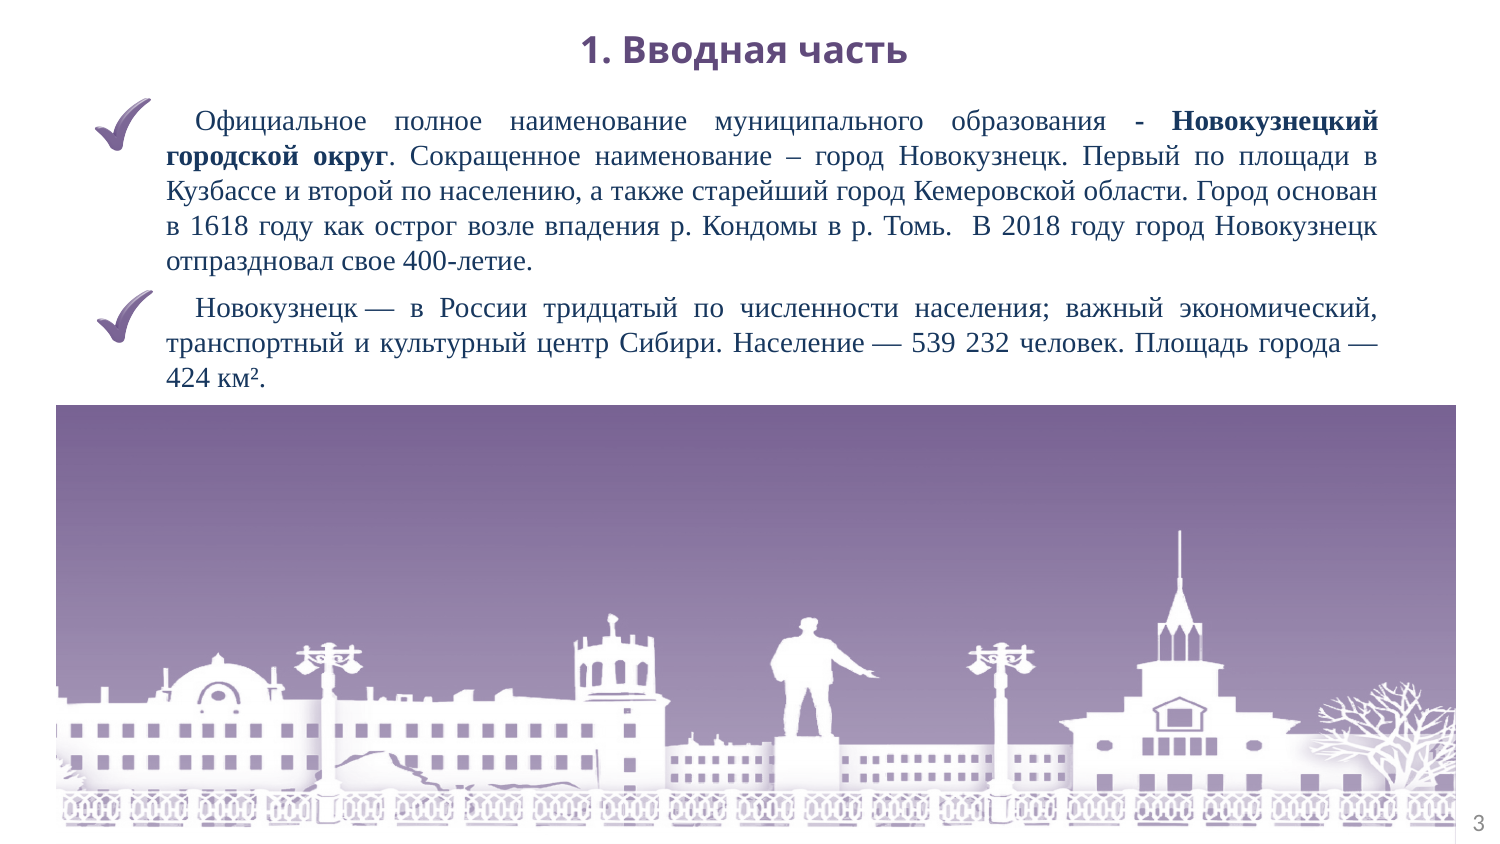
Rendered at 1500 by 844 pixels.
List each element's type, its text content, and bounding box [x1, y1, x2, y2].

picture [85, 96, 156, 158]
picture [86, 287, 157, 349]
list Официальное полное наименование муниципального образования - Новокузнецкий городской округ. Сокращенное наименование – город Новокузнецк. Первый по площади в Кузбассе и второй по населению, а также старейший город Кемеровской области. Город основан в 1618 году как острог возле впадения р. Кондомы в р. Томь. В 2018 году город Новокузнецк отпраздновал свое 400-летие. Новокузнецк — в России тридцатый по численности населения; важный экономический, транспортный и культурный центр Сибири. Население — 539 232 человек. Площадь города — 424 км². [150, 93, 1395, 338]
title 1. Вводная часть [34, 18, 1464, 91]
picture [56, 404, 1456, 844]
slide_number 3 [1461, 798, 1500, 844]
